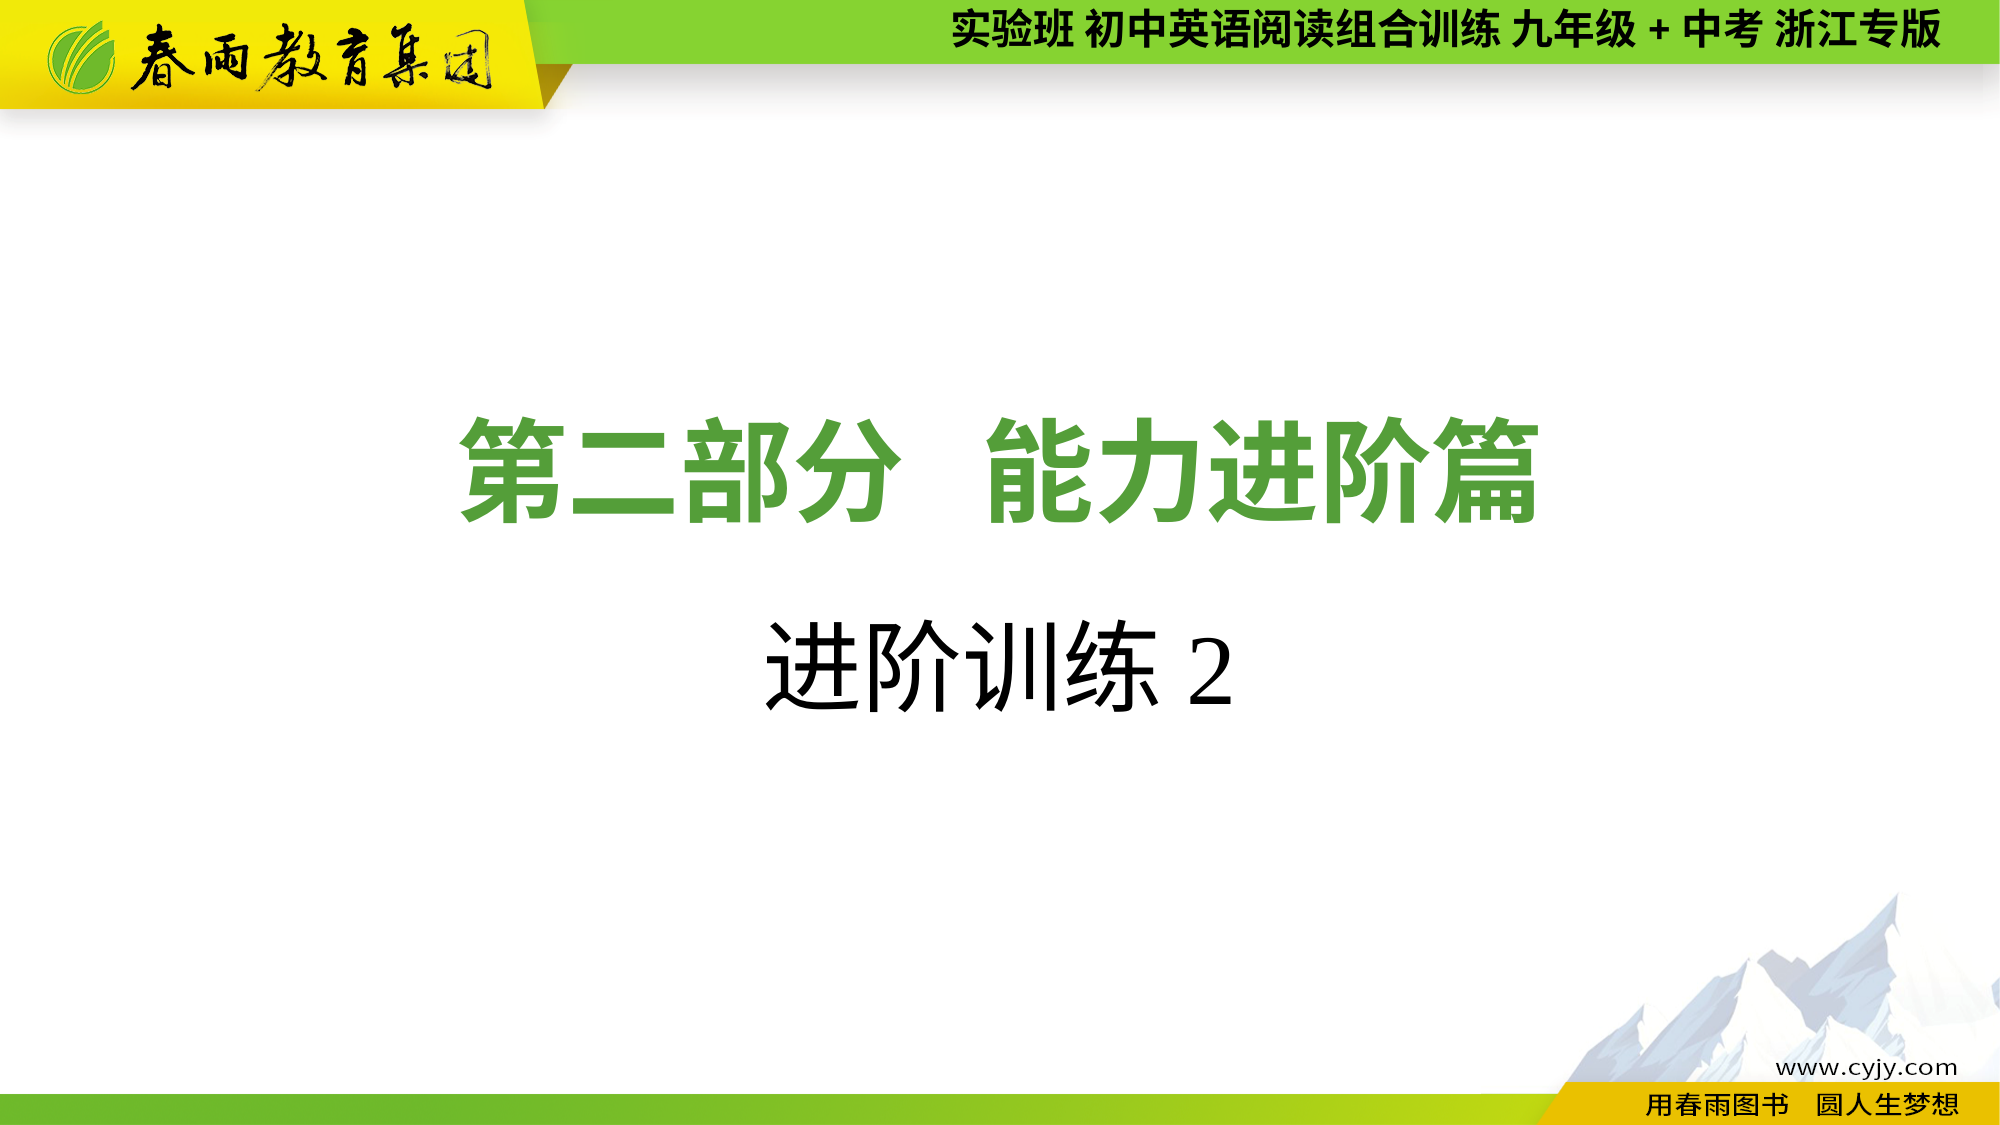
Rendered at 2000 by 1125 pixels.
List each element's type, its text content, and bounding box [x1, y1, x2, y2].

text_box 第二部分 能力进阶篇 [0, 326, 2000, 537]
text_box 进阶训练2 [0, 537, 2000, 732]
picture [0, 0, 2000, 326]
picture [0, 732, 2000, 1125]
